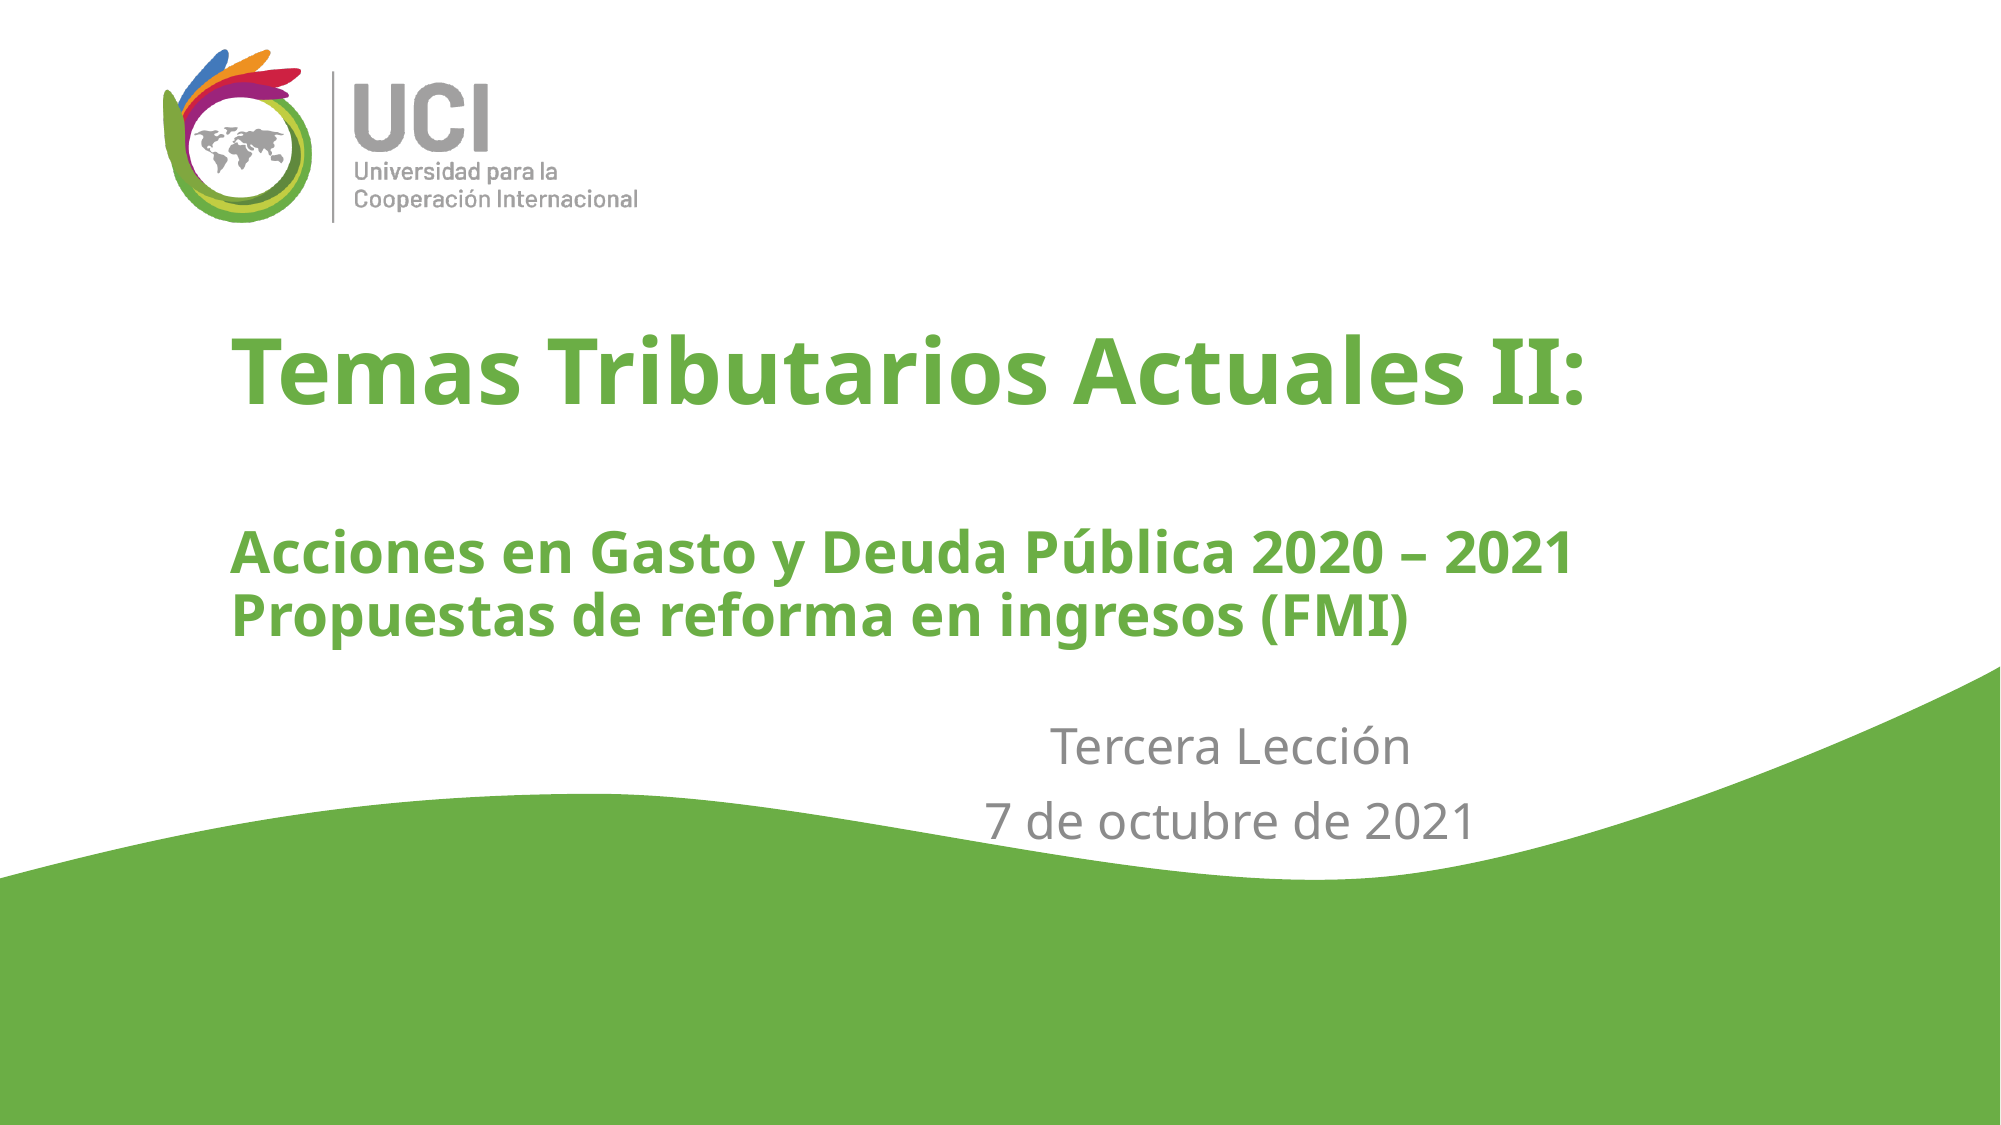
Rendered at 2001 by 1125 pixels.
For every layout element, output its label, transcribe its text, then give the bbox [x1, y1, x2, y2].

picture [136, 15, 663, 257]
title Temas Tributarios Actuales II: Acciones en Gasto y Deuda Pública 2020 – 2021 Propuestas de reforma en ingresos (FMI) [215, 272, 1941, 658]
list Tercera Lección 7 de octubre de 2021 [522, 660, 1941, 907]
